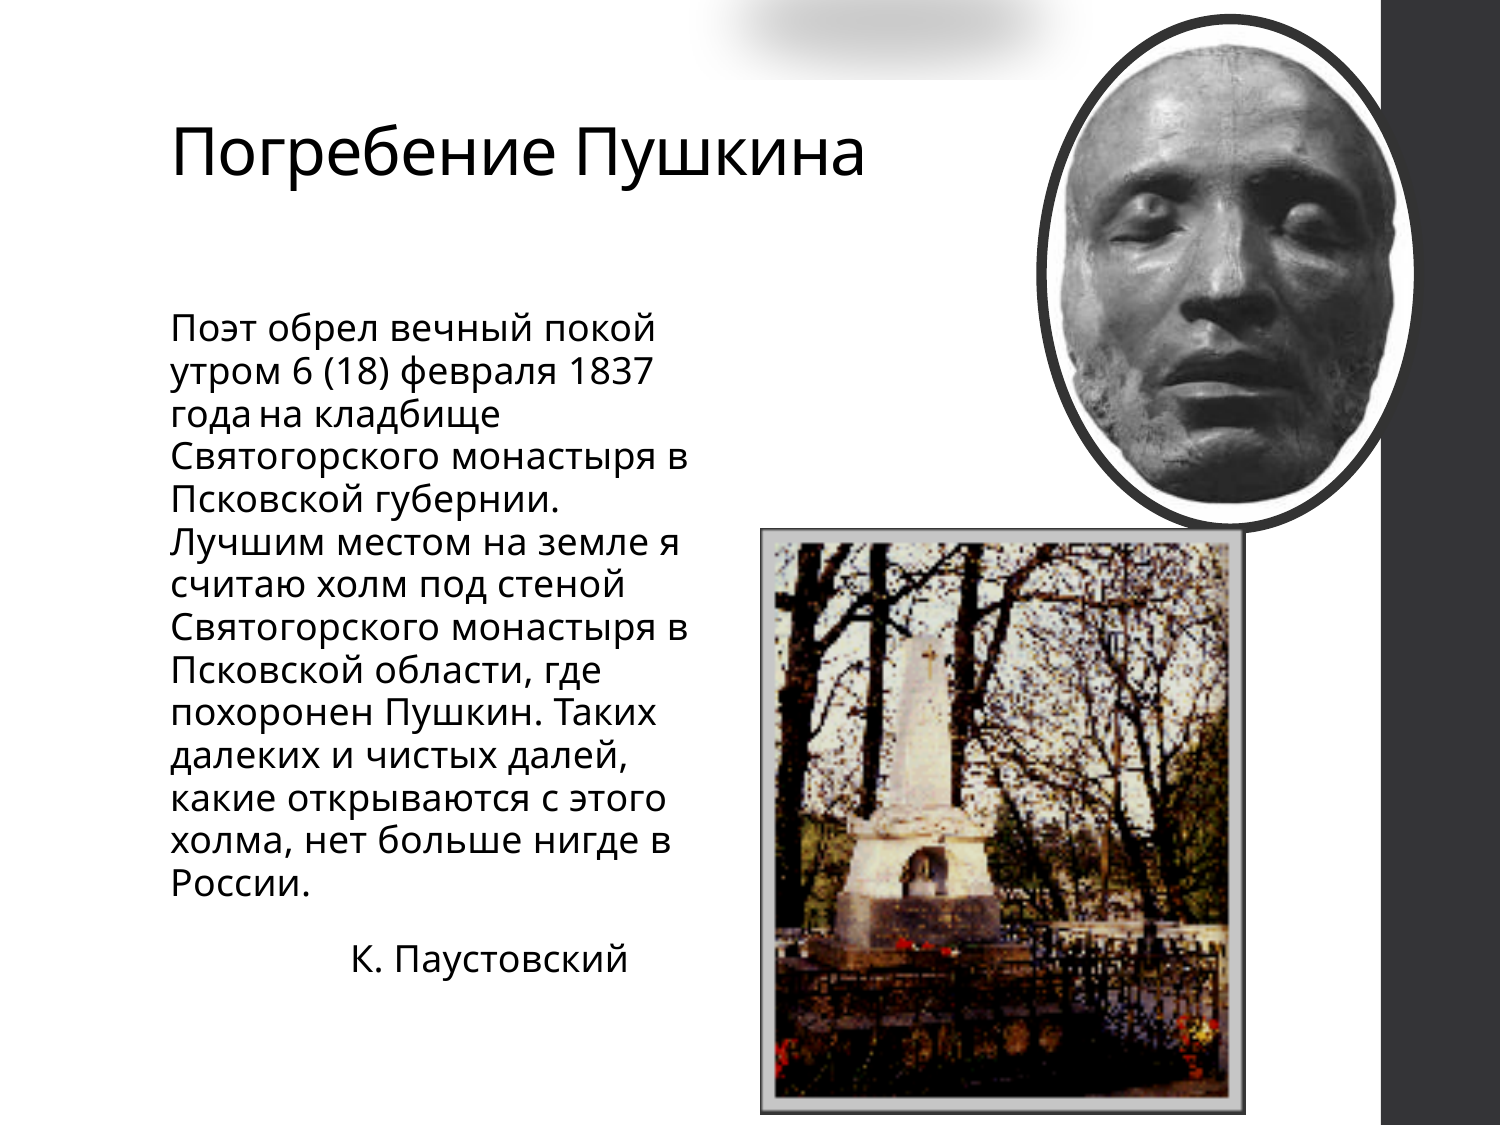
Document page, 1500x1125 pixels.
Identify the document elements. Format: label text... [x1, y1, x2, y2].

list Поэт обрел вечный покой утром 6 (18) февраля 1837 года на кладбище Святогорского монастыря в Псковской губернии. Лучшим местом на земле я считаю холм под стеной Святогорского монастыря в Псковской области, где похоронен Пушкин. Таких далеких и чистых далей, какие открываются с этого холма, нет больше нигде в России. К. Паустовский [155, 299, 707, 1014]
picture [759, 528, 1246, 1115]
title Погребение Пушкина [155, 60, 1034, 278]
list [1041, 18, 1420, 529]
